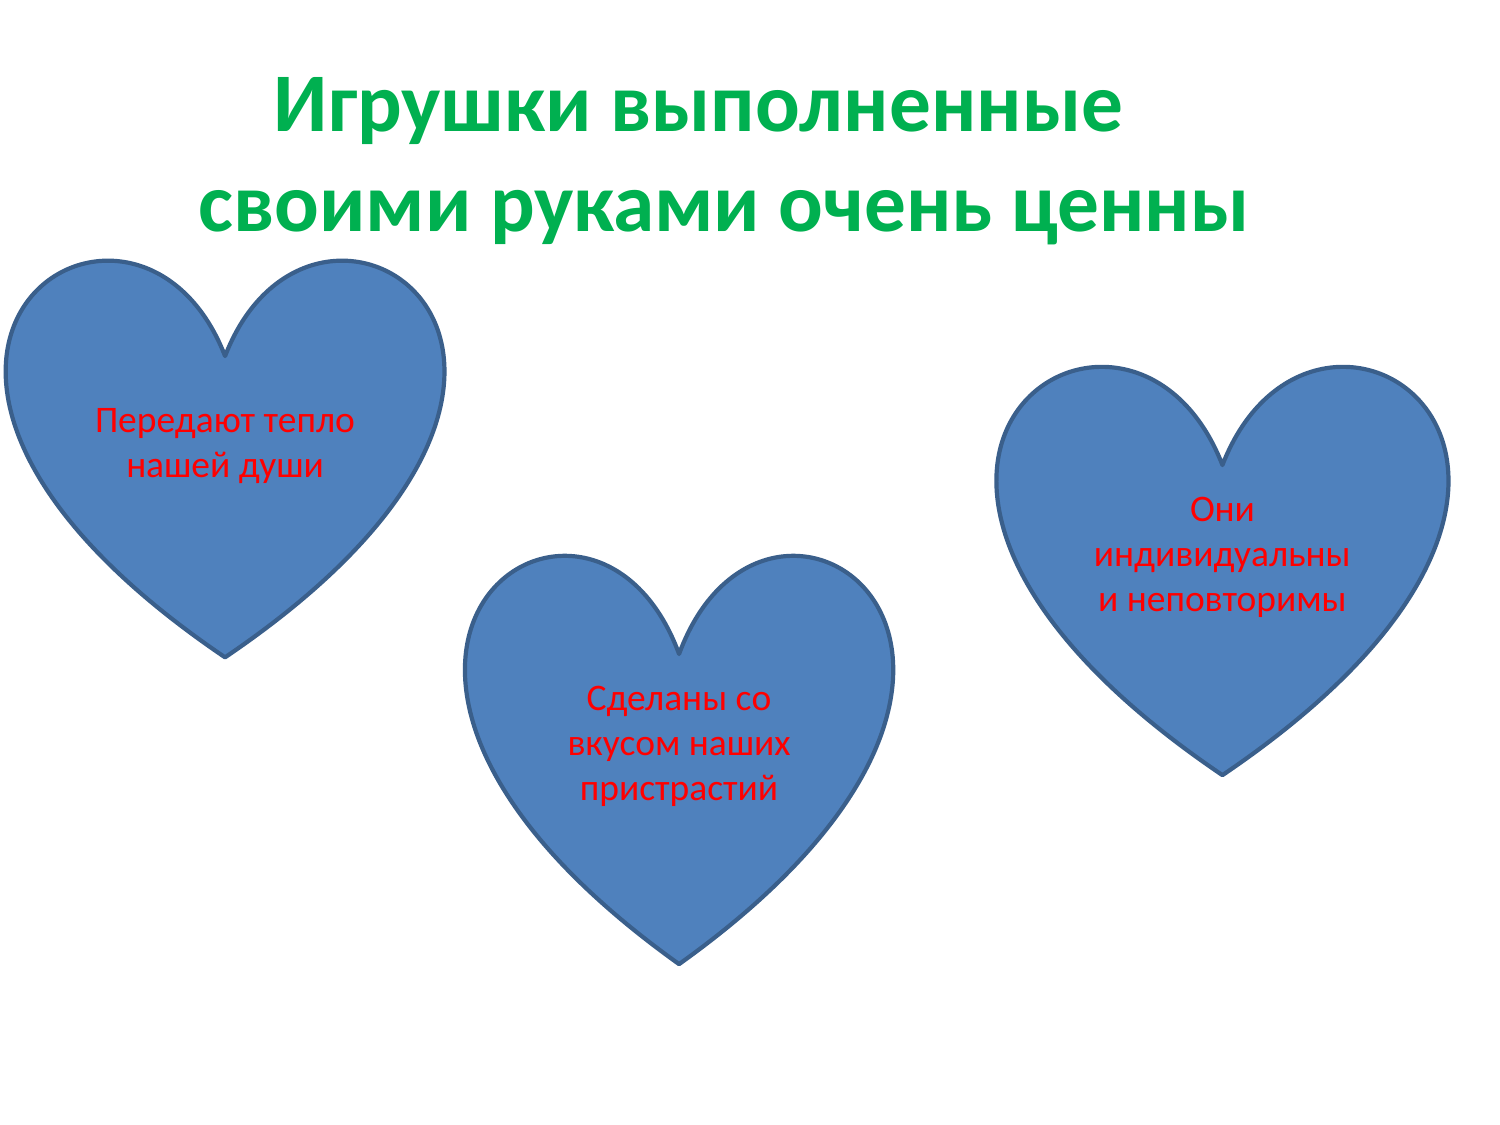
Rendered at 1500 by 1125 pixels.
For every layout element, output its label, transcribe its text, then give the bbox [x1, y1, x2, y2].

text_box Передают тепло нашей души [3, 258, 447, 660]
text_box Сделаны со вкусом наших пристрастий [462, 553, 896, 966]
text_box Они индивидуальны и неповторимы [994, 364, 1451, 777]
text_box Игрушки выполненные своими руками очень ценны [165, 41, 1303, 256]
